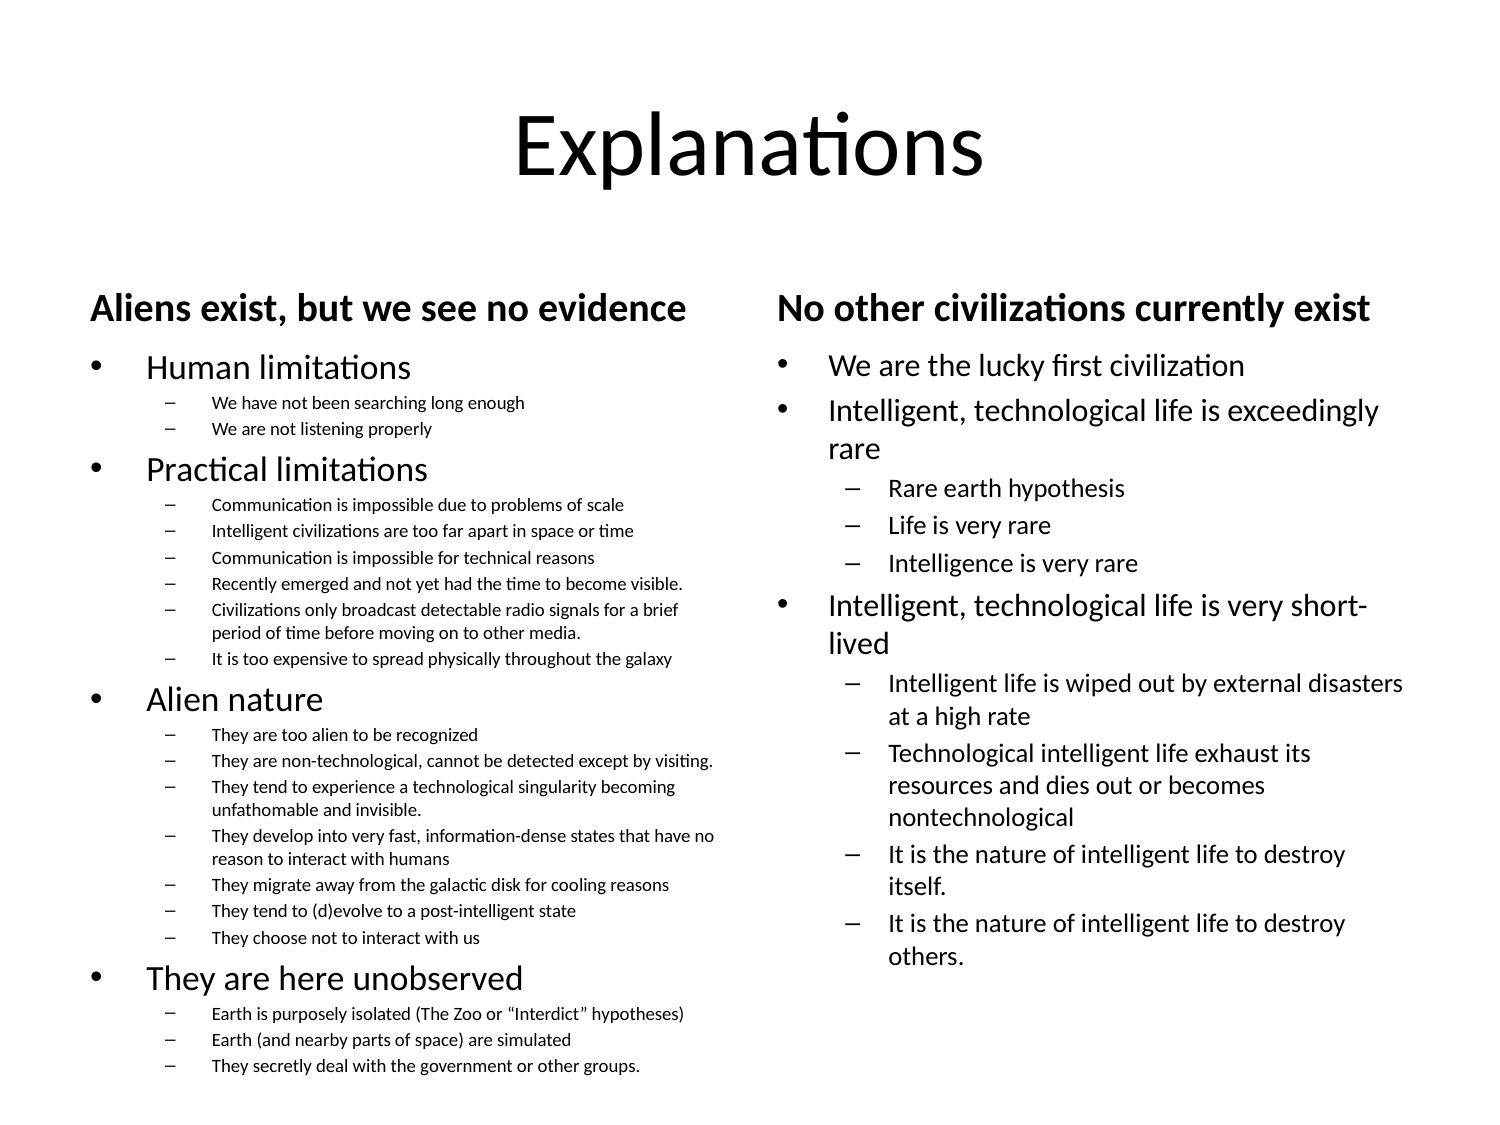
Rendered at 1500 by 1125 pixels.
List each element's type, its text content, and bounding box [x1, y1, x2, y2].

list Human limitations We have not been searching long enough We are not listening properly Practical limitations Communication is impossible due to problems of scale Intelligent civilizations are too far apart in space or time Communication is impossible for technical reasons Recently emerged and not yet had the time to become visible. Civilizations only broadcast detectable radio signals for a brief period of time before moving on to other media. It is too expensive to spread physically throughout the galaxy Alien nature They are too alien to be recognized They are non-technological, cannot be detected except by visiting. They tend to experience a technological singularity becoming unfathomable and invisible. They develop into very fast, information-dense states that have no reason to interact with humans They migrate away from the galactic disk for cooling reasons They tend to (d)evolve to a post-intelligent state They choose not to interact with us They are here unobserved Earth is purposely isolated (The Zoo or “Interdict” hypotheses) Earth (and nearby parts of space) are simulated They secretly deal with the government or other groups. [75, 336, 738, 1102]
list Aliens exist, but we see no evidence [75, 231, 738, 336]
list We are the lucky first civilization Intelligent, technological life is exceedingly rare Rare earth hypothesis Life is very rare Intelligence is very rare Intelligent, technological life is very short-lived Intelligent life is wiped out by external disasters at a high rate Technological intelligent life exhaust its resources and dies out or becomes nontechnological It is the nature of intelligent life to destroy itself. It is the nature of intelligent life to destroy others. [761, 336, 1425, 985]
title Explanations [75, 45, 1425, 233]
list No other civilizations currently exist [761, 231, 1425, 336]
